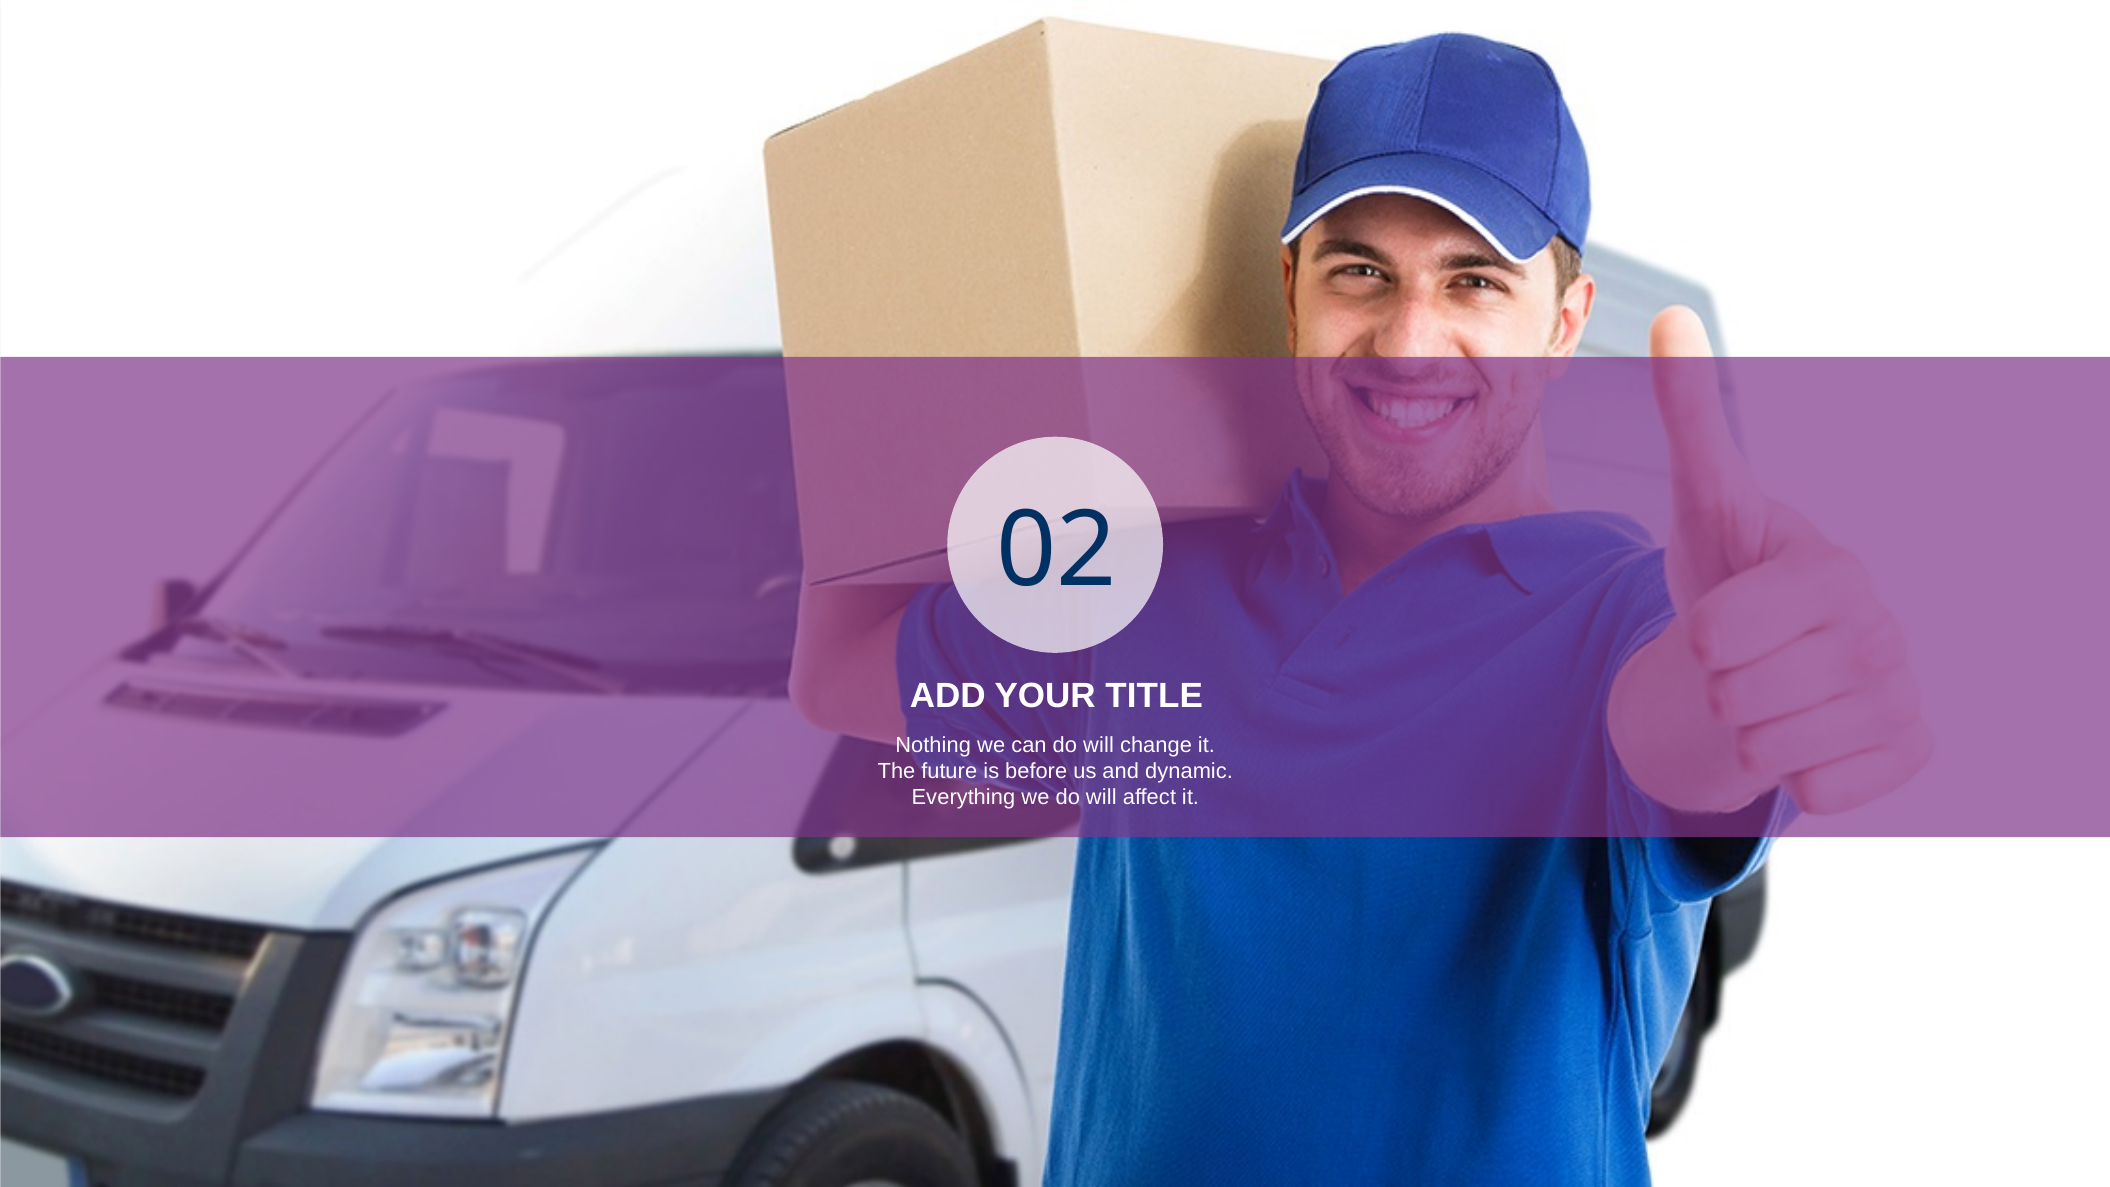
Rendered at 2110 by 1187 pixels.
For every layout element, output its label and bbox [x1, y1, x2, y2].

text_box [0, 838, 2110, 1187]
text_box [0, 0, 2110, 356]
text_box [0, 356, 2110, 838]
text_box [861, 665, 1253, 818]
text_box [947, 436, 1164, 653]
